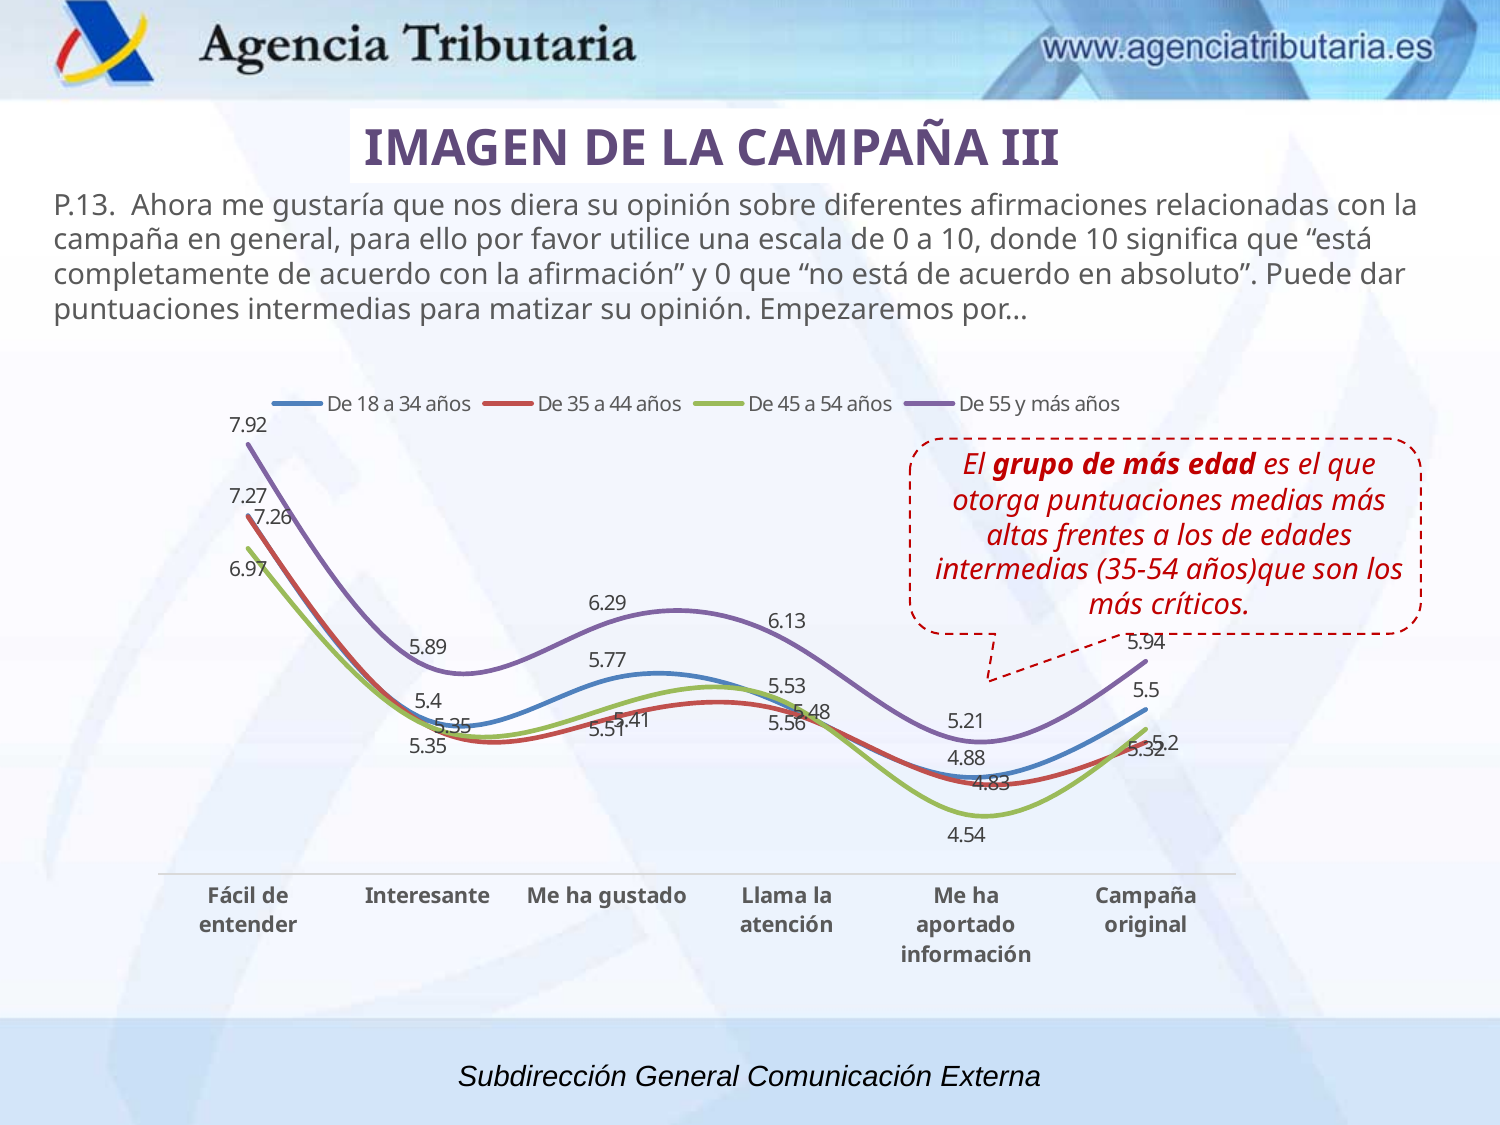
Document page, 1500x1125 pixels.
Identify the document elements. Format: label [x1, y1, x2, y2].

picture [0, 0, 1500, 1125]
chart [135, 372, 1259, 982]
